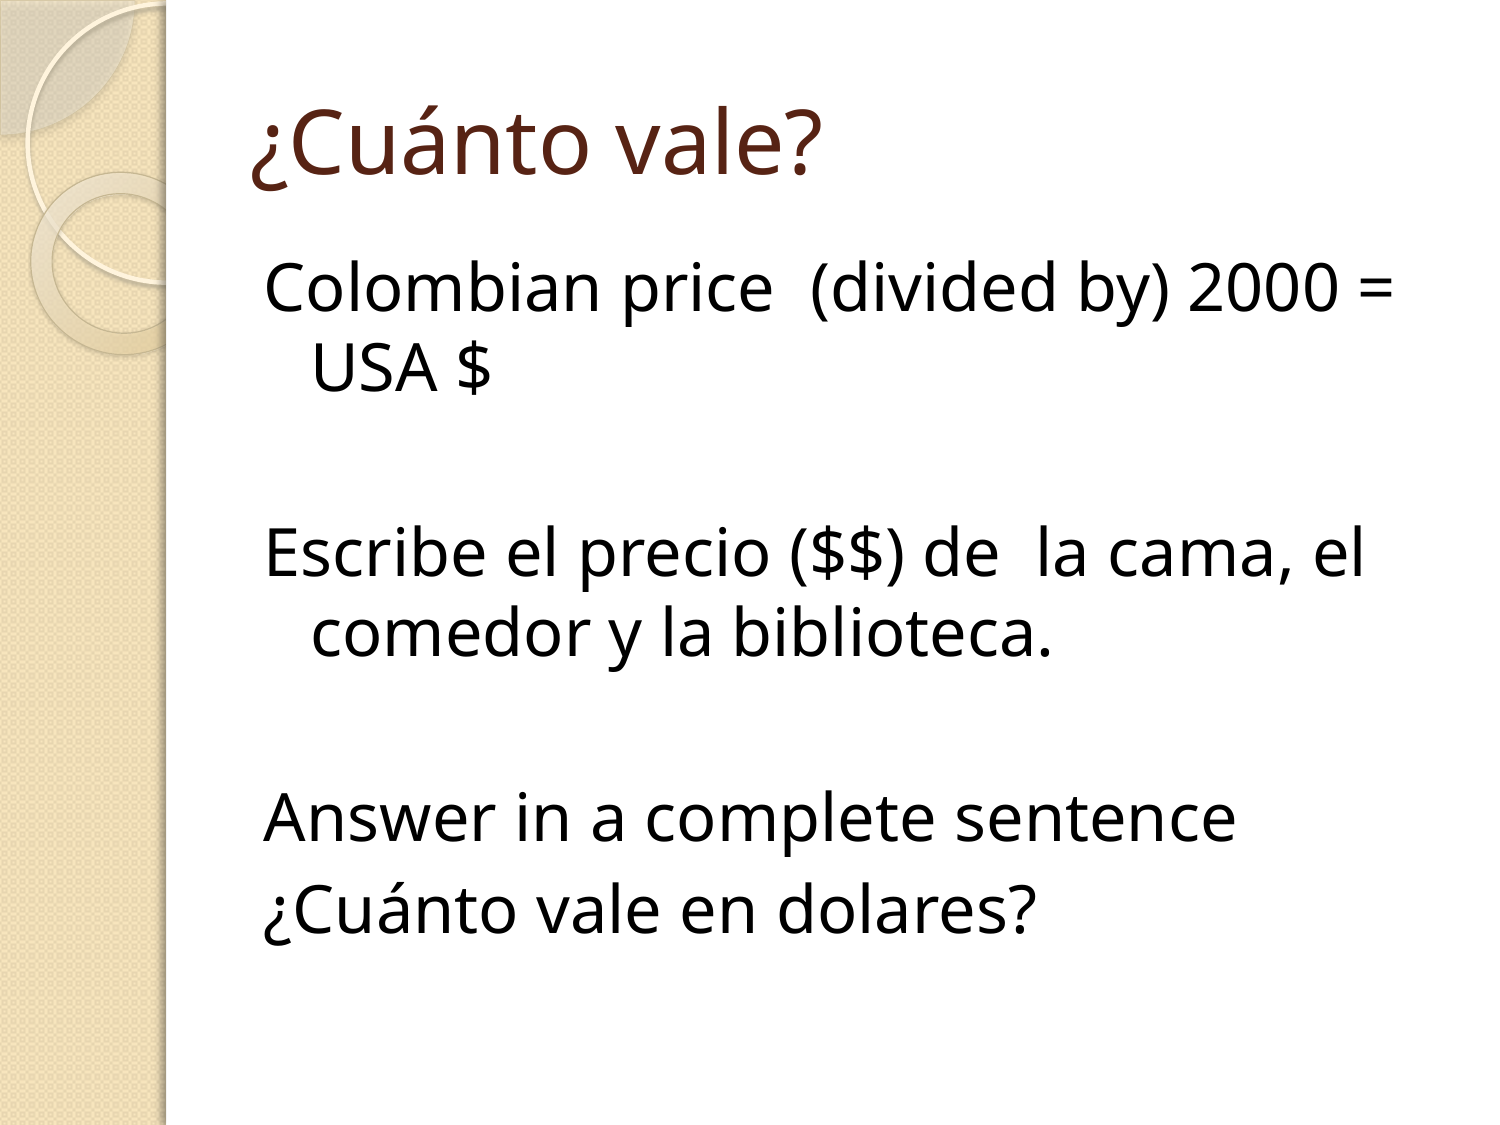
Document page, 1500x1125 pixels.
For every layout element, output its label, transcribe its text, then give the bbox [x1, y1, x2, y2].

list Colombian price (divided by) 2000 = USA $ Escribe el precio ($$) de la cama, el comedor y la biblioteca. Answer in a complete sentence ¿Cuánto vale en dolares? [235, 237, 1466, 1025]
title ¿Cuánto vale? [235, 45, 1466, 233]
